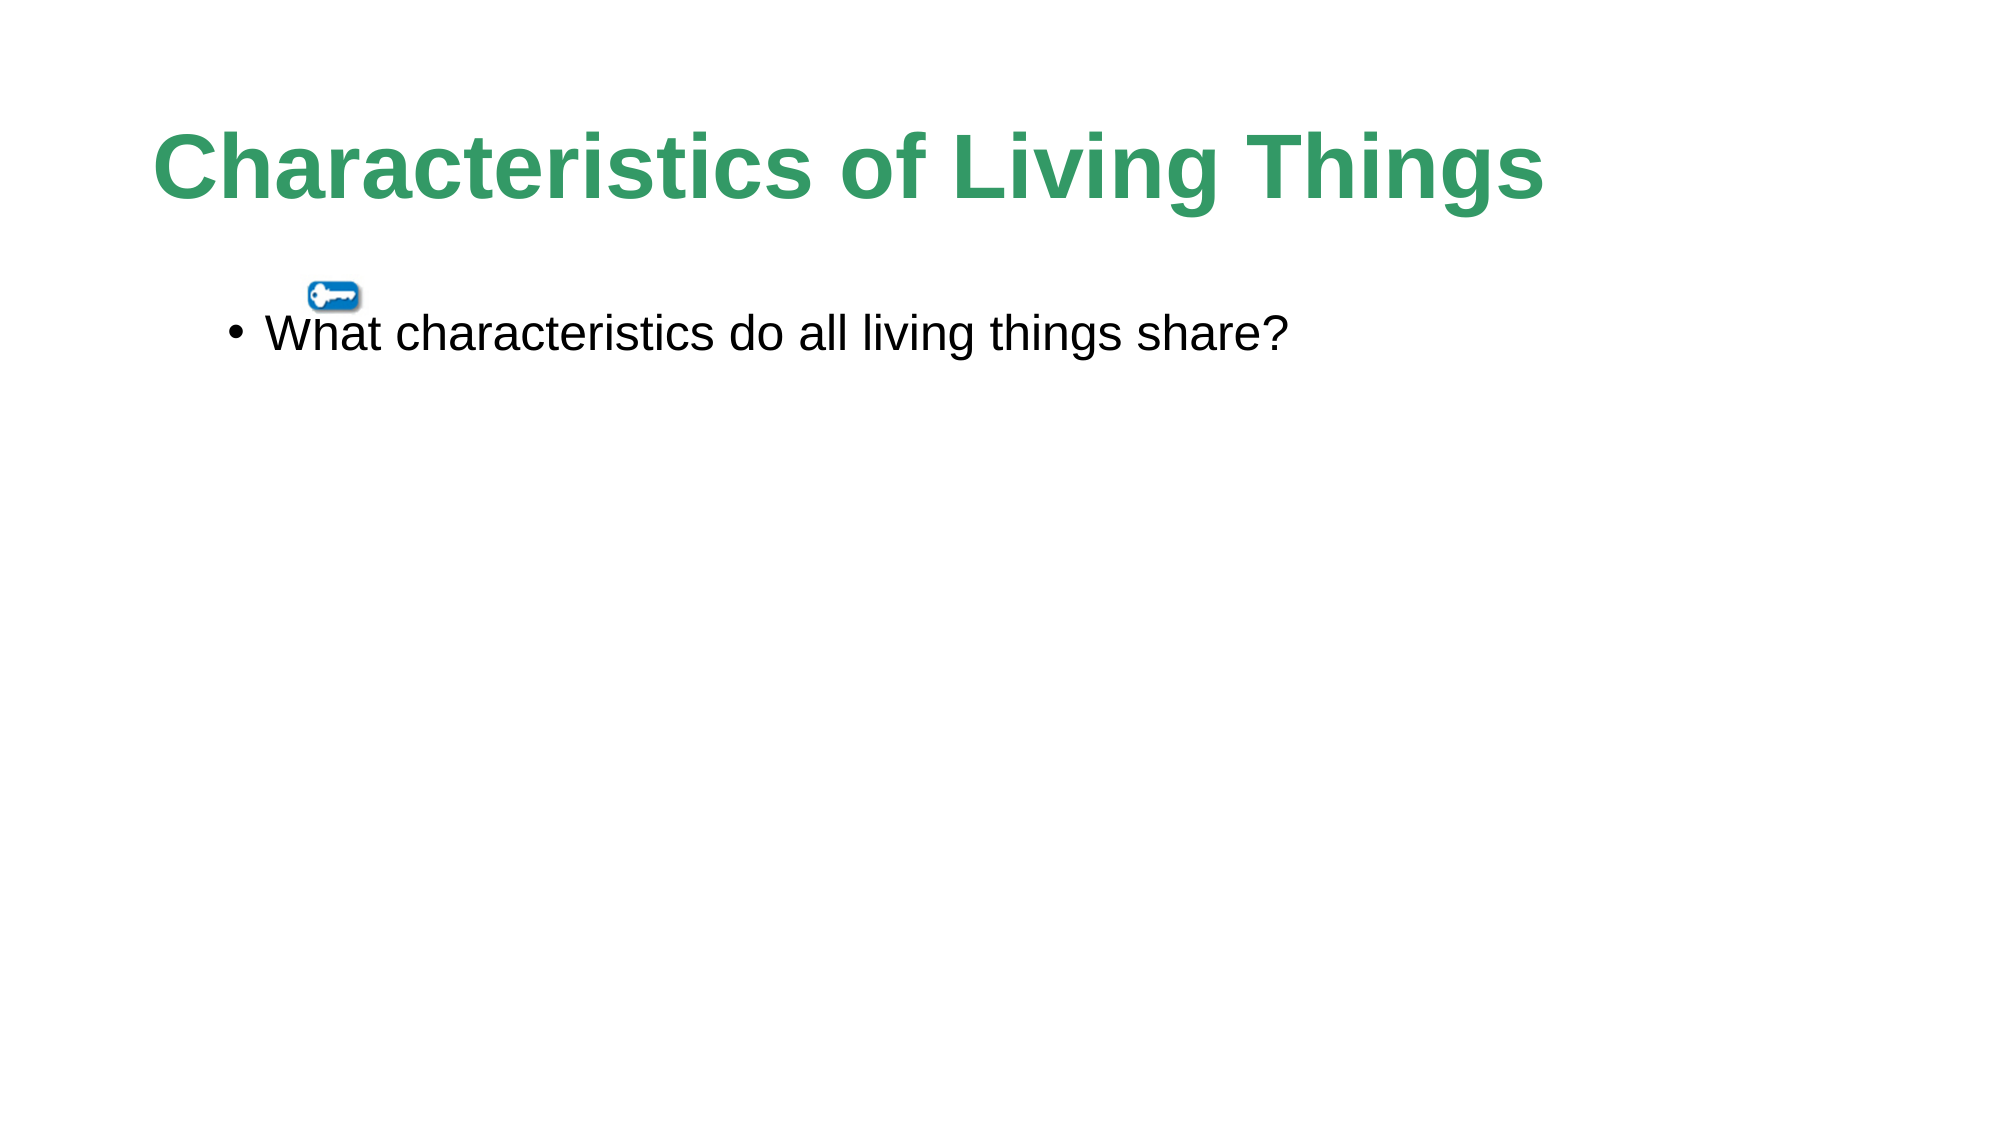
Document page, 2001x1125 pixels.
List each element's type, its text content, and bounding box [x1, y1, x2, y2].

title Characteristics of Living Things [137, 59, 1863, 278]
picture [299, 274, 369, 319]
list What characteristics do all living things share? [137, 299, 1863, 1014]
